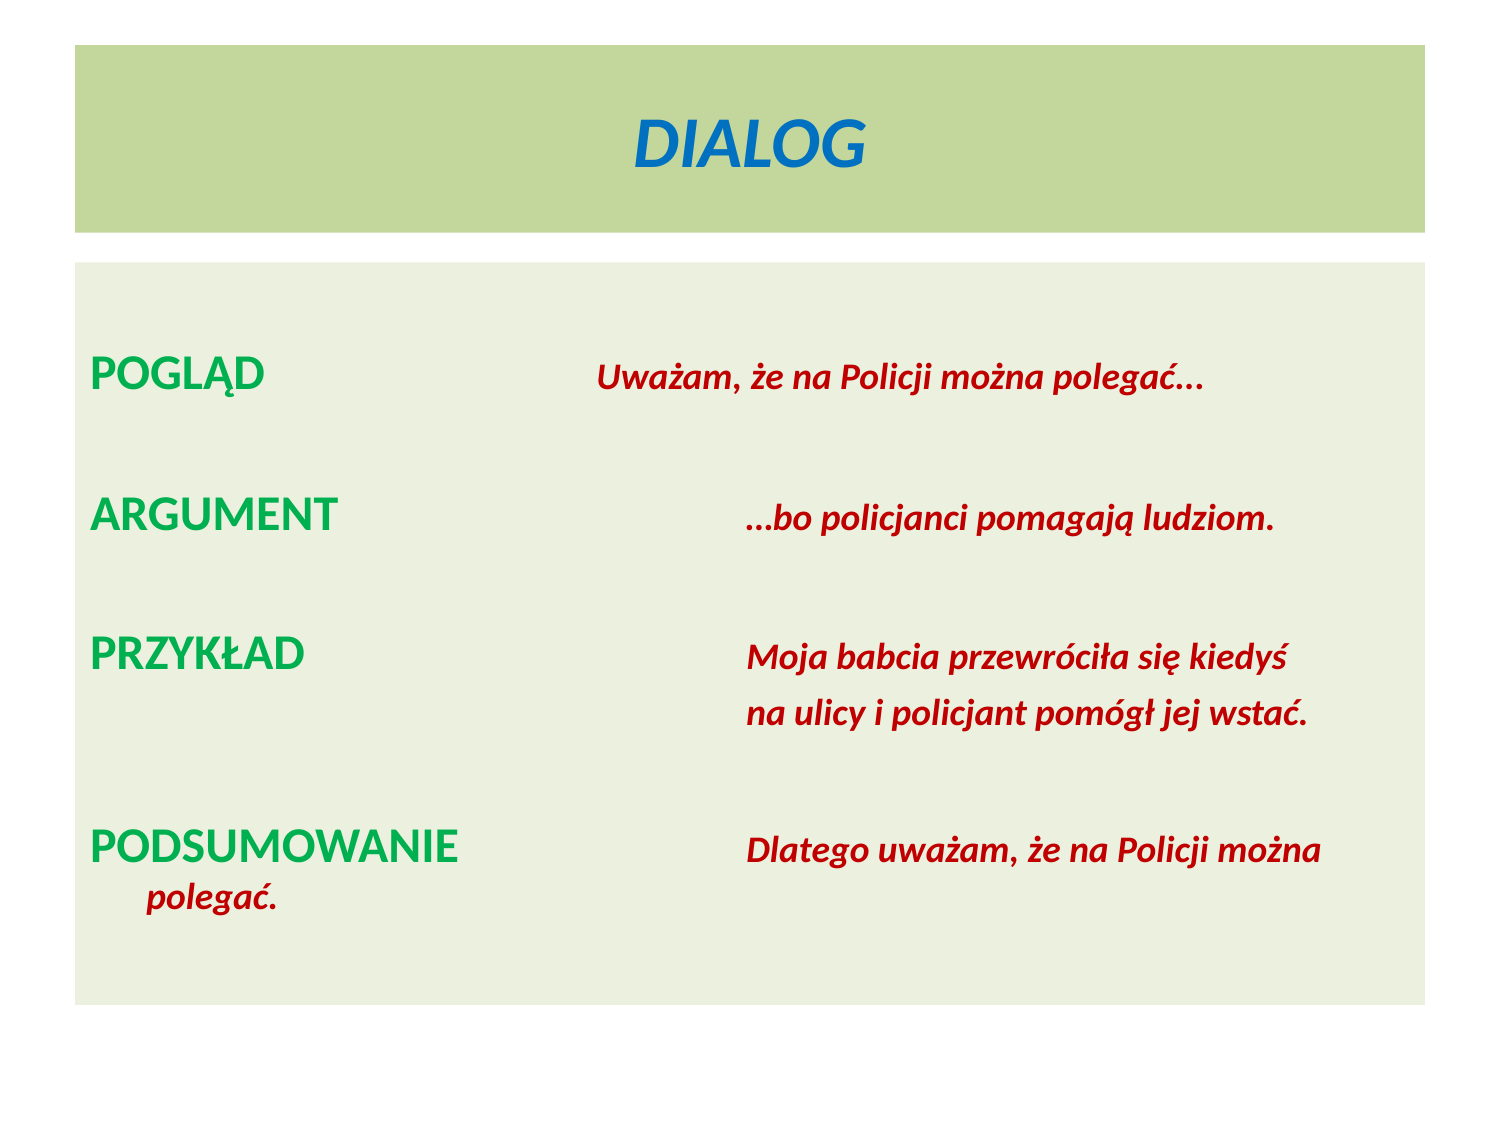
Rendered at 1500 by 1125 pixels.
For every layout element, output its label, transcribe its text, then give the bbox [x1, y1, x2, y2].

title DIALOG [75, 45, 1425, 233]
list POGLĄD Uważam, że na Policji można polegać... ARGUMENT …bo policjanci pomagają ludziom. PRZYKŁAD Moja babcia przewróciła się kiedyś na ulicy i policjant pomógł jej wstać. PODSUMOWANIE Dlatego uważam, że na Policji można polegać. [75, 262, 1425, 1005]
